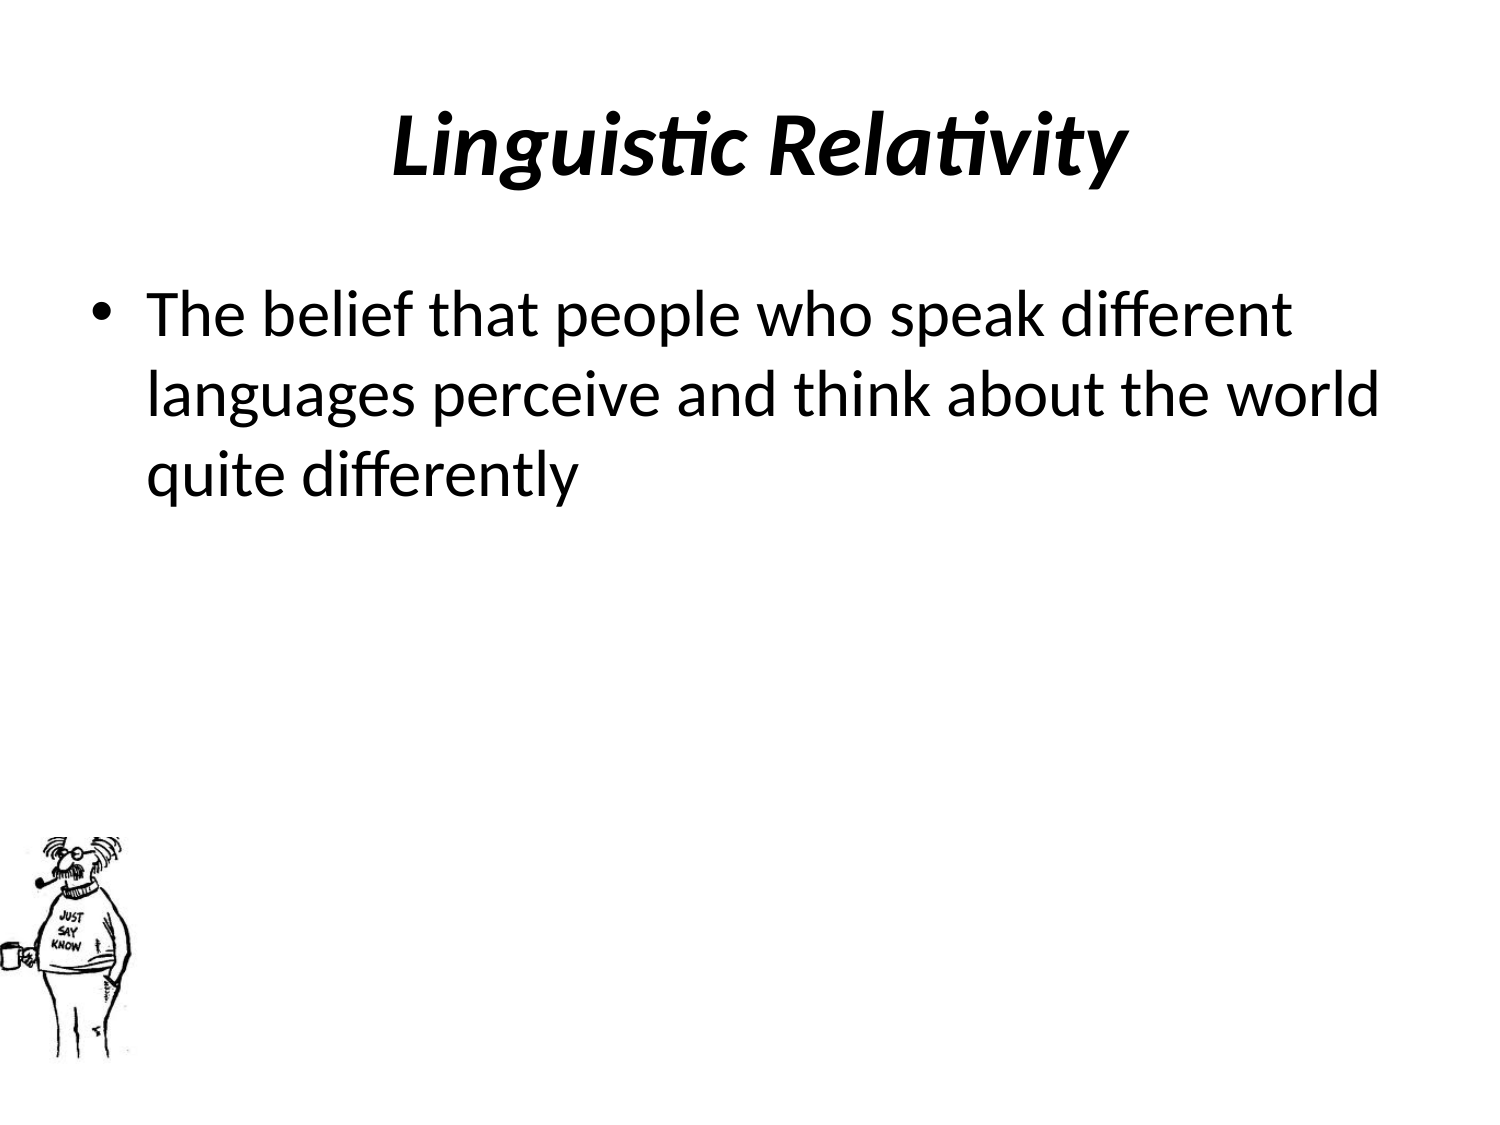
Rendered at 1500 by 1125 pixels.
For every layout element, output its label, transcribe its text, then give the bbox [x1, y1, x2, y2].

title Linguistic Relativity [75, 45, 1425, 233]
picture [0, 837, 171, 1125]
list The belief that people who speak different languages perceive and think about the world quite differently [75, 262, 1425, 1005]
